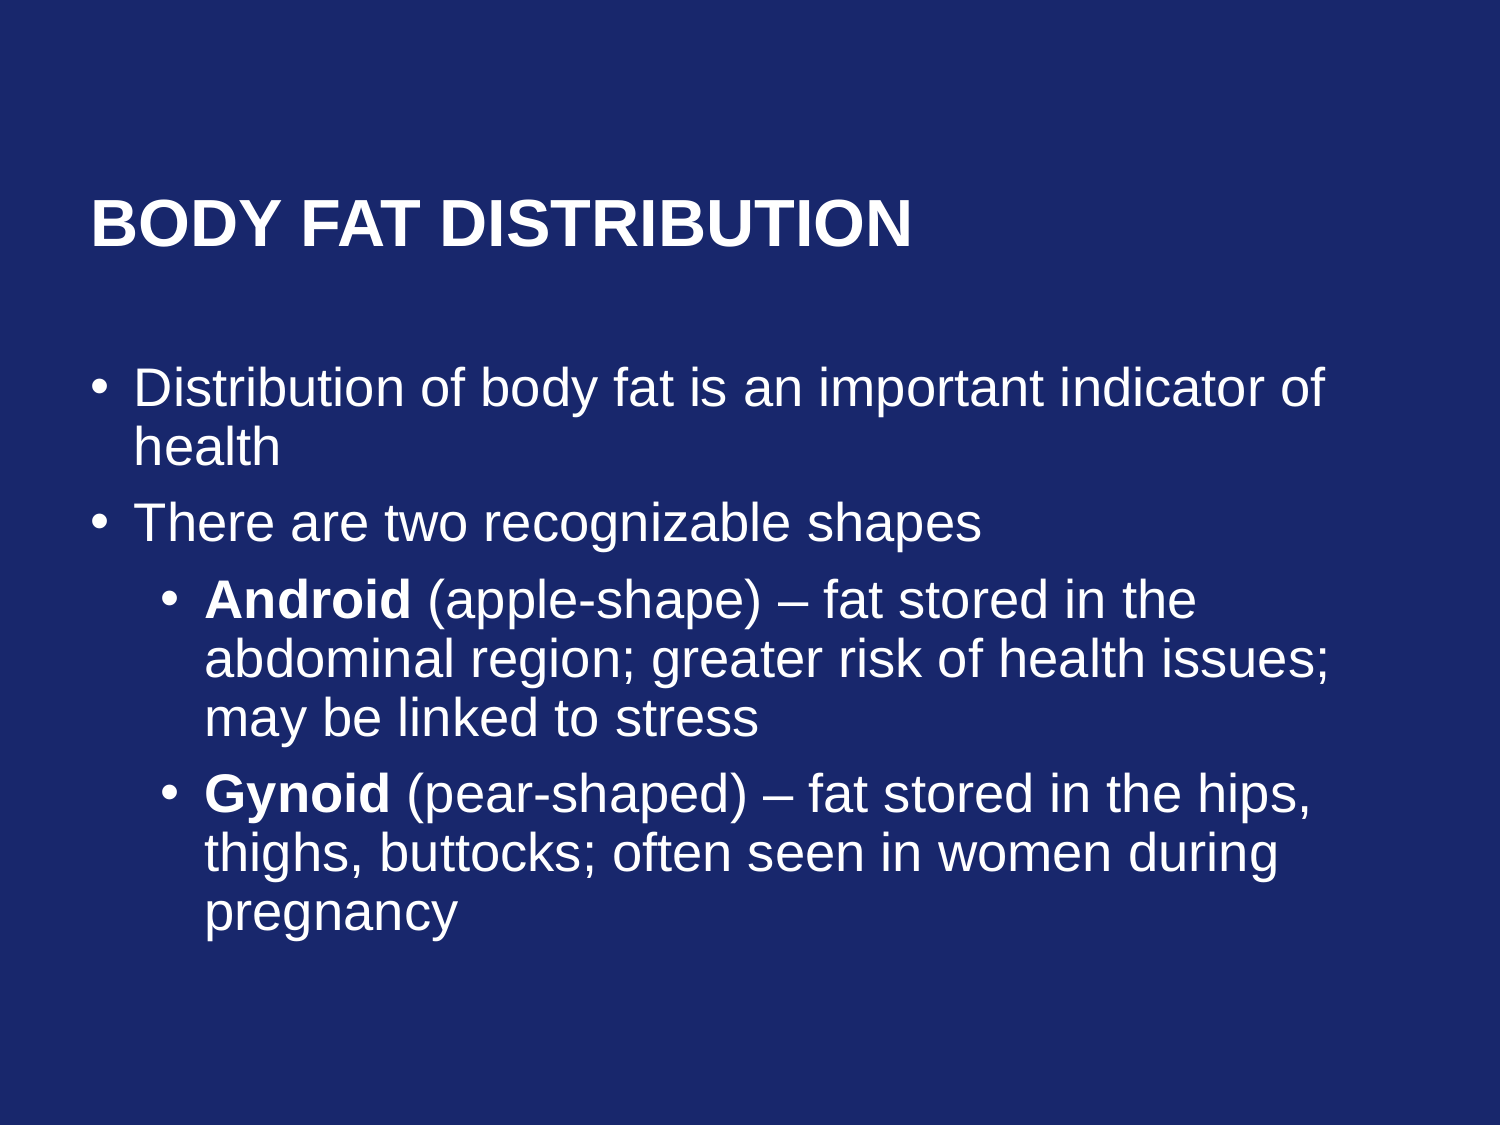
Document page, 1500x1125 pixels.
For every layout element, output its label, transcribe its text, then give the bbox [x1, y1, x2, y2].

list Distribution of body fat is an important indicator of health There are two recognizable shapes Android (apple-shape) – fat stored in the abdominal region; greater risk of health issues; may be linked to stress Gynoid (pear-shaped) – fat stored in the hips, thighs, buttocks; often seen in women during pregnancy [75, 351, 1350, 950]
title Body Fat Distribution [75, 99, 1350, 339]
